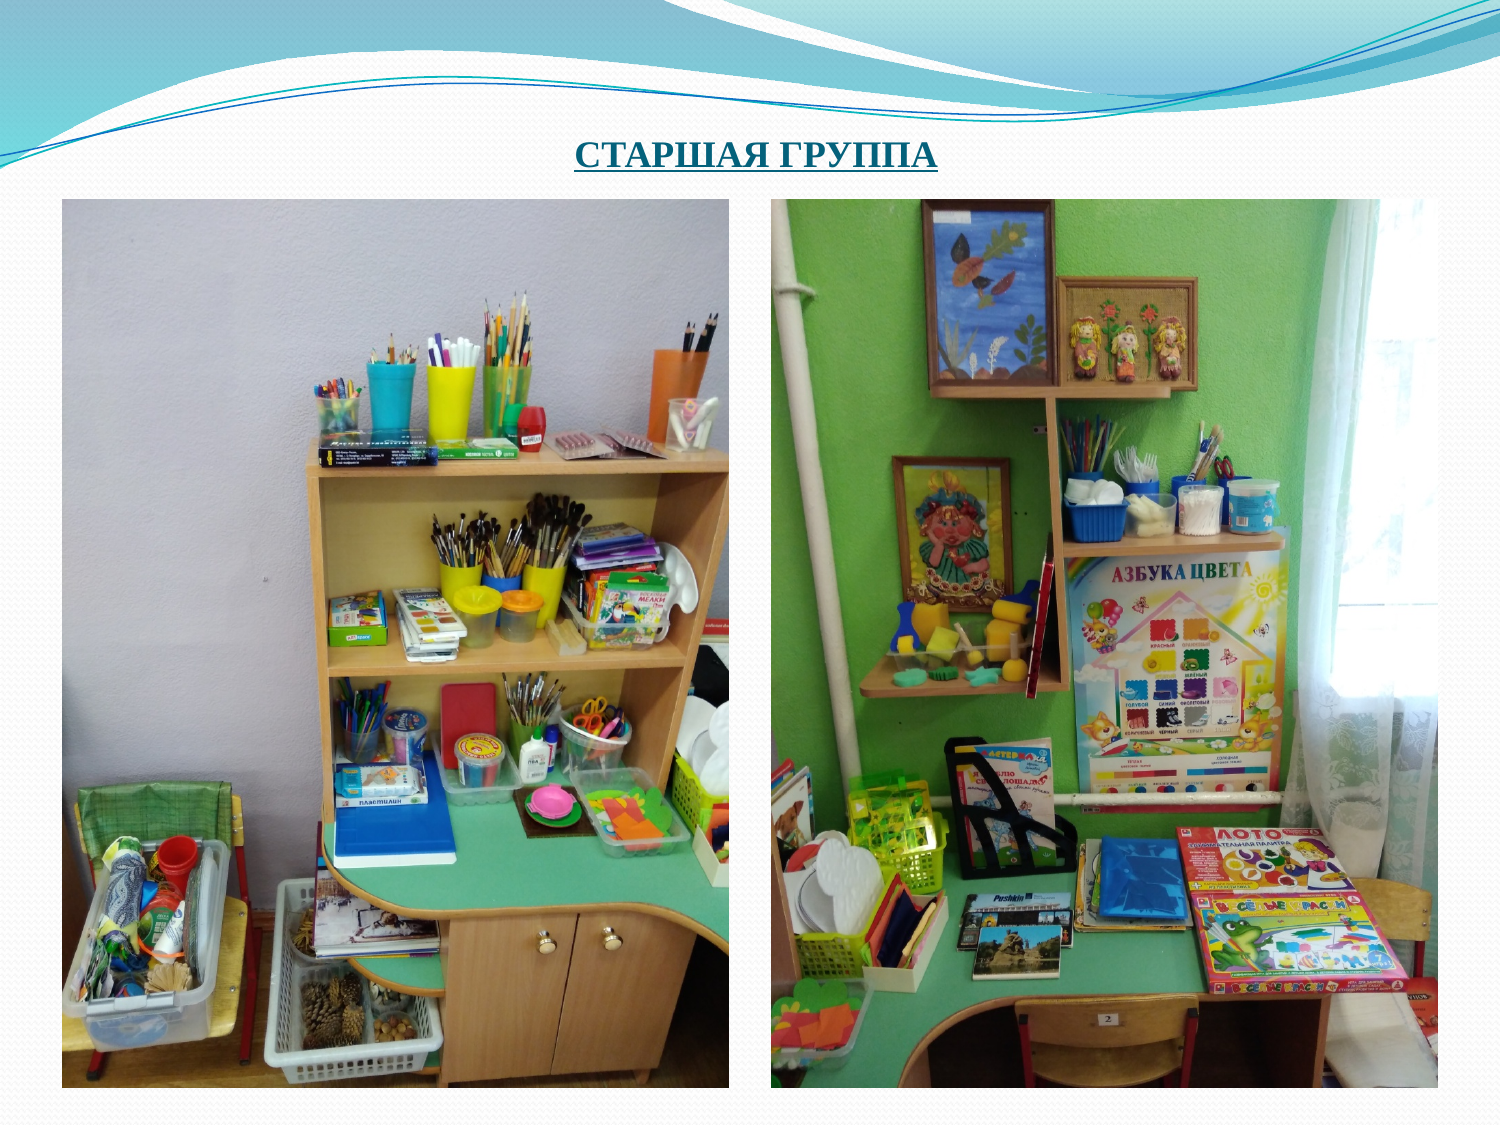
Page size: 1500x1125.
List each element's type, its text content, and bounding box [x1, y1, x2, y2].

title СТАРШАЯ ГРУППА [75, 115, 1438, 175]
picture [62, 199, 729, 1088]
picture [771, 199, 1438, 1088]
